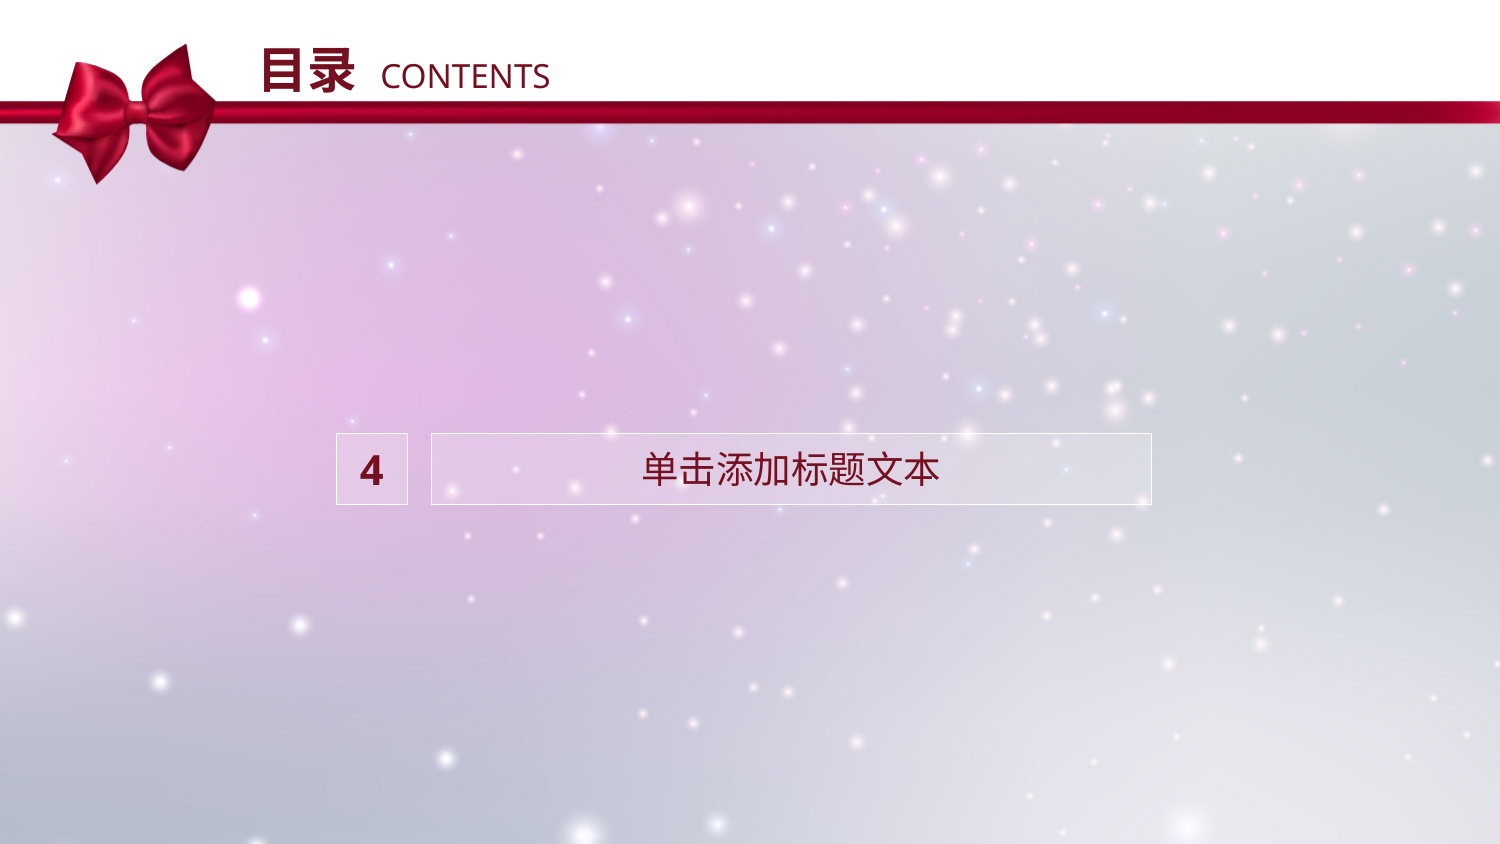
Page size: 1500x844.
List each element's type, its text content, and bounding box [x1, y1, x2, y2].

text_box 4 [336, 433, 408, 505]
text_box 单击添加标题文本 [430, 433, 1152, 505]
picture [0, 0, 1500, 844]
text_box 目录 CONTENTS [242, 31, 566, 107]
